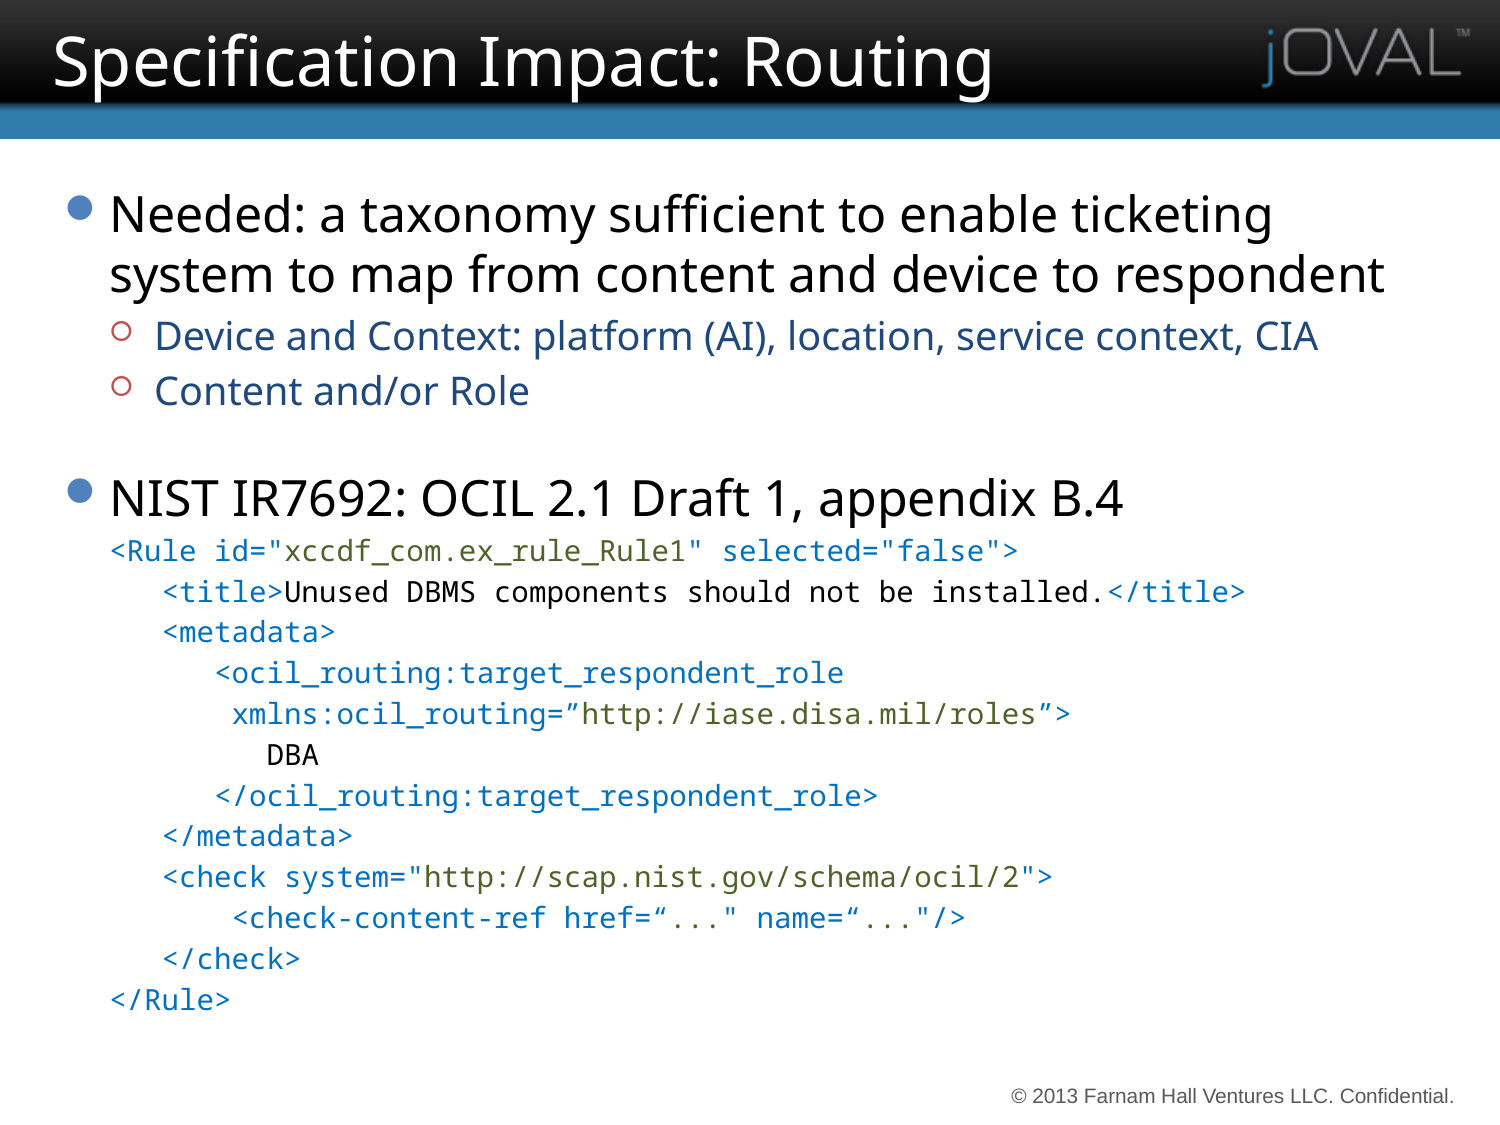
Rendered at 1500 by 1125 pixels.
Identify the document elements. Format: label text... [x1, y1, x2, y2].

picture [0, 0, 1500, 139]
footer © 2013 Farnam Hall Ventures LLC. Confidential. [75, 1074, 1475, 1113]
list Needed: a taxonomy sufficient to enable ticketing system to map from content and device to respondent Device and Context: platform (AI), location, service context, CIA Content and/or Role NIST IR7692: OCIL 2.1 Draft 1, appendix B.4 <Rule id="xccdf_com.ex_rule_Rule1" selected="false"> <title>Unused DBMS components should not be installed.</title> <metadata> <ocil_routing:target_respondent_role xmlns:ocil_routing=”http://iase.disa.mil/roles”> DBA </ocil_routing:target_respondent_role> </metadata> <check system="http://scap.nist.gov/schema/ocil/2"> <check-content-ref href=“..." name=“..."/> </check> </Rule> [49, 175, 1445, 1026]
